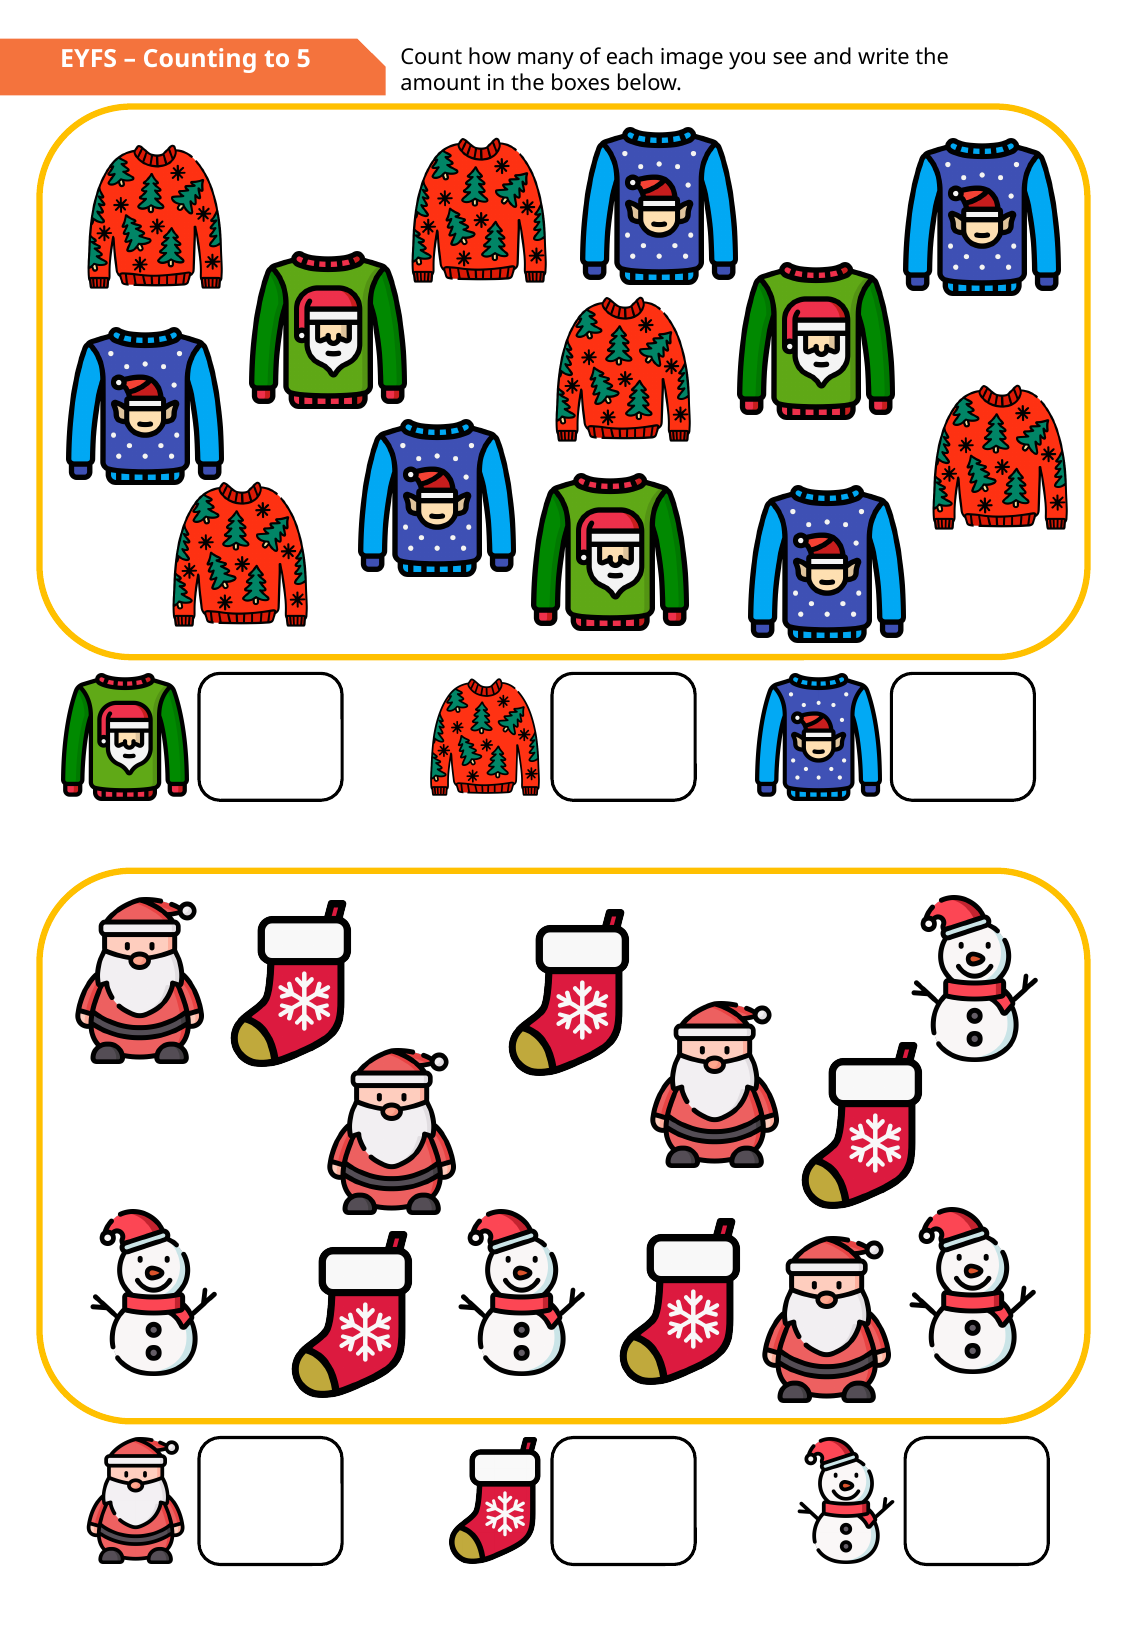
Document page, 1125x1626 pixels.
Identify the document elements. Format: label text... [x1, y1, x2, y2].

picture [431, 1437, 558, 1564]
picture [903, 138, 1061, 296]
text_box [551, 672, 697, 802]
picture [70, 1209, 237, 1376]
picture [268, 1231, 435, 1398]
picture [782, 1437, 910, 1564]
text_box Count how many of each image you see and write the amount in the boxes below. [385, 34, 1051, 103]
text_box [910, 1436, 1050, 1566]
picture [421, 673, 549, 801]
picture [544, 290, 702, 448]
picture [754, 673, 882, 801]
picture [66, 327, 319, 633]
text_box [558, 1436, 697, 1566]
text_box [38, 105, 1089, 659]
picture [56, 895, 1058, 1403]
picture [921, 378, 1079, 536]
text_box EYFS – Counting to 5 [0, 37, 385, 97]
text_box [38, 869, 1089, 1423]
picture [748, 485, 906, 643]
text_box [199, 1436, 344, 1566]
picture [358, 419, 516, 577]
picture [249, 131, 558, 409]
picture [531, 473, 689, 631]
picture [72, 1437, 199, 1564]
picture [76, 138, 234, 296]
text_box [890, 672, 1036, 802]
picture [61, 673, 189, 801]
picture [580, 127, 895, 420]
text_box [197, 672, 344, 802]
